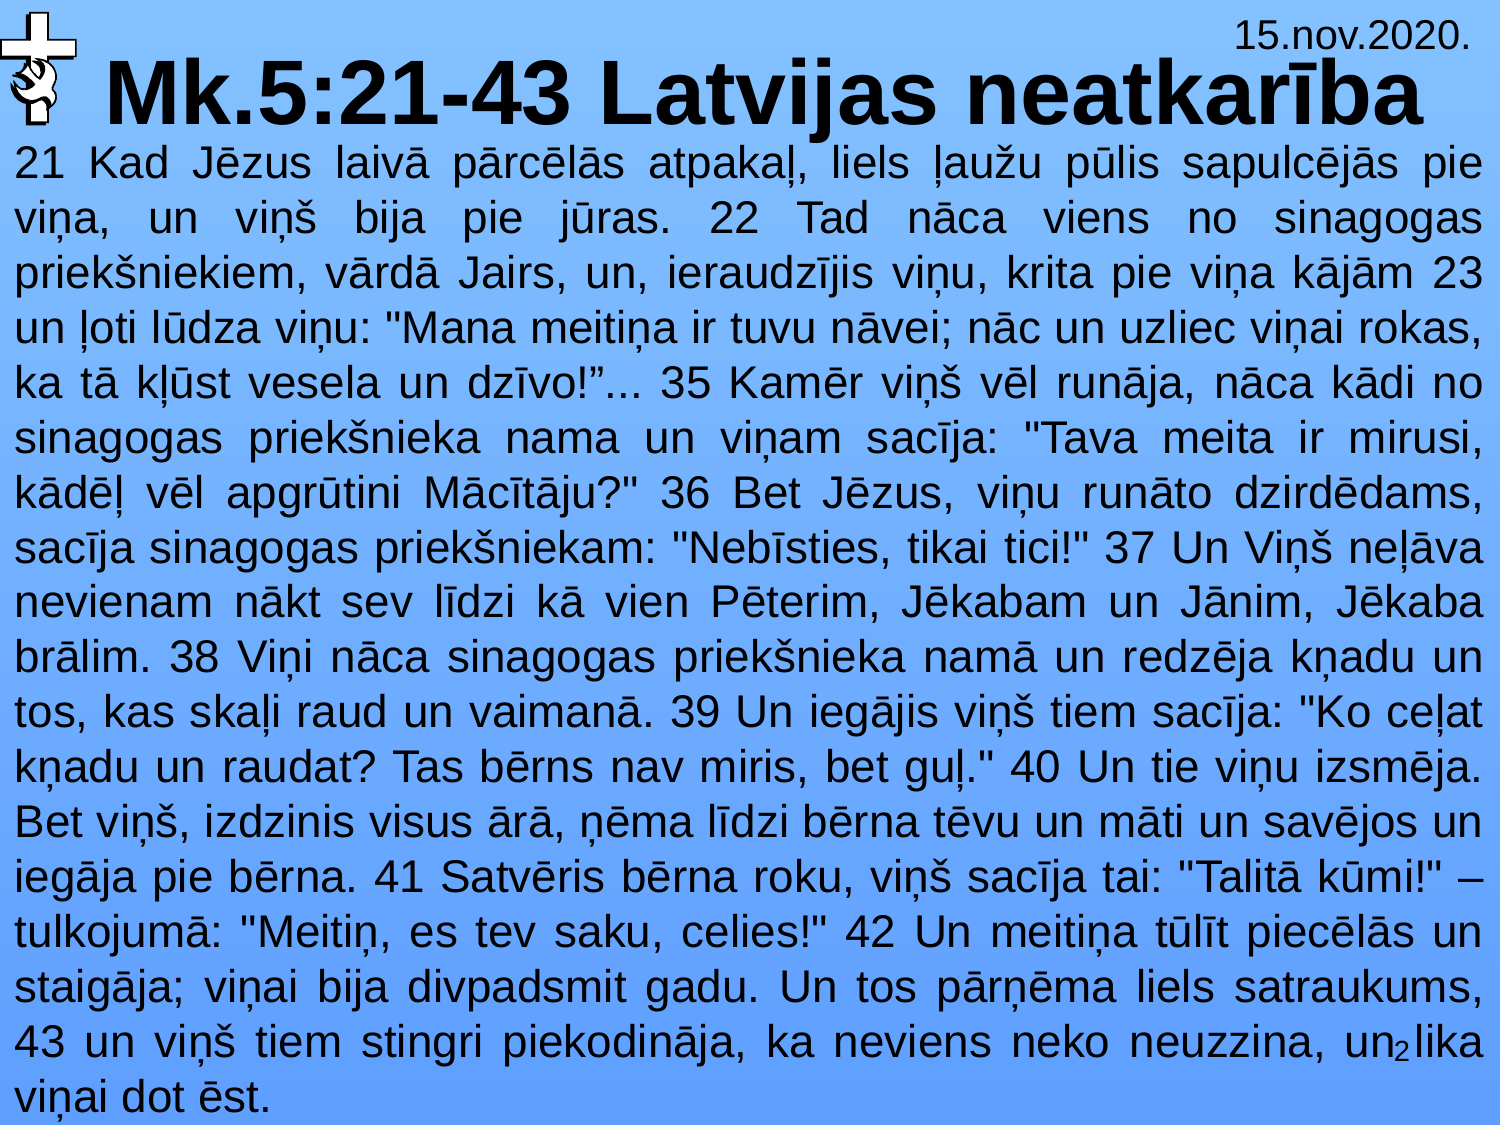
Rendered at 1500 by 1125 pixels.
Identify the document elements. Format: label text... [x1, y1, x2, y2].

text_box 21 Kad Jēzus laivā pārcēlās atpakaļ, liels ļaužu pūlis sapulcējās pie viņa, un viņš bija pie jūras. 22 Tad nāca viens no sinagogas priekšniekiem, vārdā Jairs, un, ieraudzījis viņu, krita pie viņa kājām 23 un ļoti lūdza viņu: "Mana meitiņa ir tuvu nāvei; nāc un uzliec viņai rokas, ka tā kļūst vesela un dzīvo!”... 35 Kamēr viņš vēl runāja, nāca kādi no sinagogas priekšnieka nama un viņam sacīja: "Tava meita ir mirusi, kādēļ vēl apgrūtini Mācītāju?" 36 Bet Jēzus, viņu runāto dzirdēdams, sacīja sinagogas priekšniekam: "Nebīsties, tikai tici!" 37 Un Viņš neļāva nevienam nākt sev līdzi kā vien Pēterim, Jēkabam un Jānim, Jēkaba brālim. 38 Viņi nāca sinagogas priekšnieka namā un redzēja kņadu un tos, kas skaļi raud un vaimanā. 39 Un iegājis viņš tiem sacīja: "Ko ceļat kņadu un raudat? Tas bērns nav miris, bet guļ." 40 Un tie viņu izsmēja. Bet viņš, izdzinis visus ārā, ņēma līdzi bērna tēvu un māti un savējos un iegāja pie bērna. 41 Satvēris bērna roku, viņš sacīja tai: "Talitā kūmi!" – tulkojumā: "Meitiņ, es tev saku, celies!" 42 Un meitiņa tūlīt piecēlās un staigāja; viņai bija divpadsmit gadu. Un tos pārņēma liels satraukums, 43 un viņš tiem stingri piekodināja, ka neviens neko neuzzina, un lika viņai dot ēst. [0, 124, 1500, 1125]
title Mk.5:21-43 Latvijas neatkarība [29, 0, 1500, 124]
text_box 15.nov.2020. [1218, 0, 1500, 65]
picture [0, 11, 77, 126]
